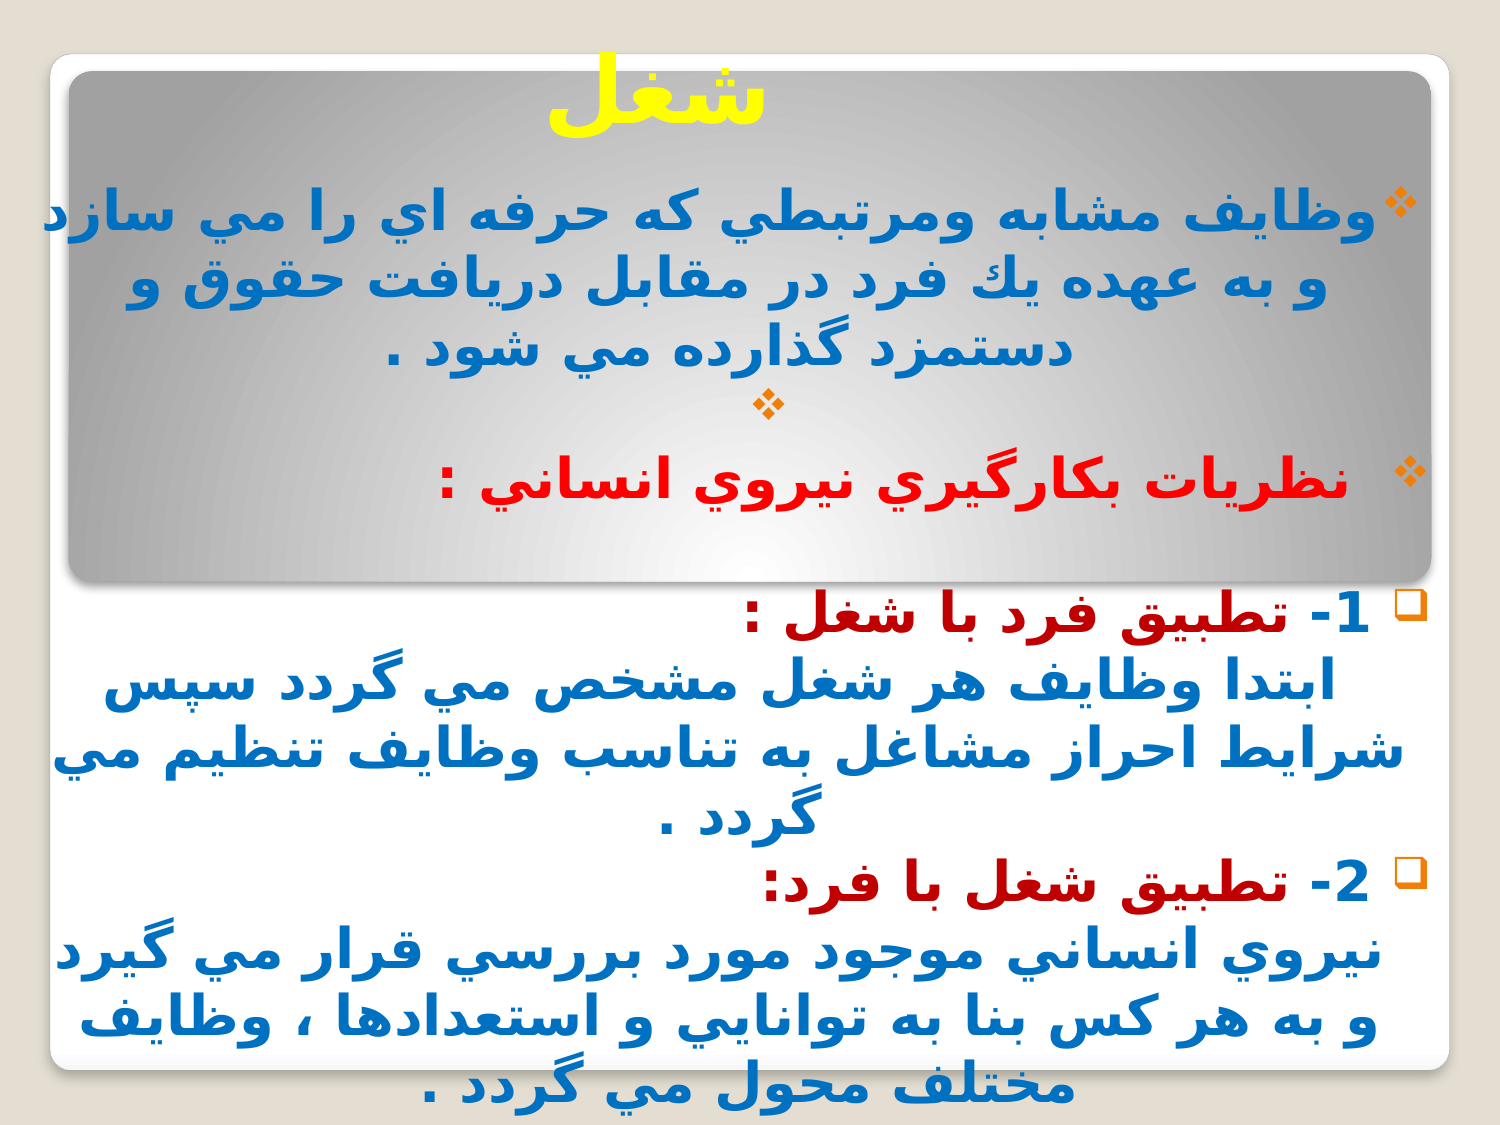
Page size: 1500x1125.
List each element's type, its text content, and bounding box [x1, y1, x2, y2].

title شغل [0, 0, 1500, 150]
subtitle وظايف مشابه ومرتبطي كه حرفه اي را مي سازد و به عهده يك فرد در مقابل دريافت حقوق و دستمزد گذارده مي شود . نظريات بكارگيري نيروي انساني : 1- تطبيق فرد با شغل : ابتدا وظايف هر شغل مشخص مي گردد سپس شرايط احراز مشاغل به تناسب وظايف تنظيم مي گردد . 2- تطبيق شغل با فرد: نيروي انساني موجود مورد بررسي قرار مي گيرد و به هر كس بنا به توانايي و استعدادها ، وظايف مختلف محول مي گردد . [0, 174, 1450, 1125]
